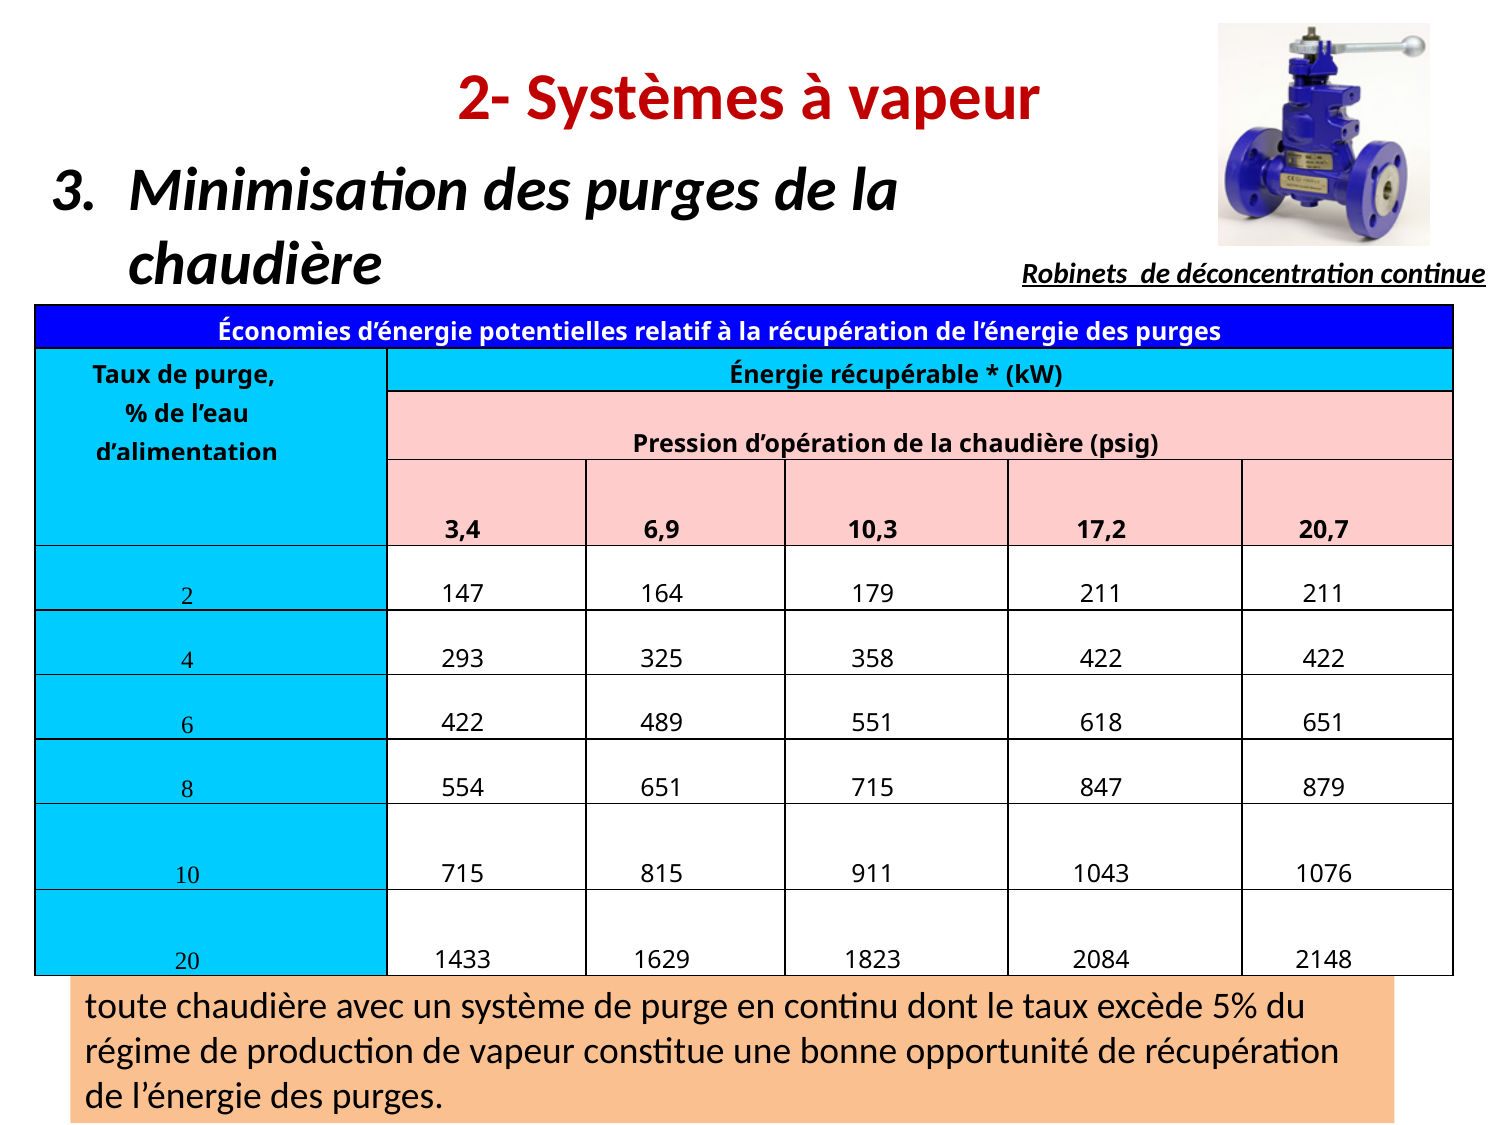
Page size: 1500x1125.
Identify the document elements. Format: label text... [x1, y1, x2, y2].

table_cell 1823 [786, 890, 1007, 975]
table_cell 179 [786, 546, 1007, 609]
table_cell 211 [1243, 546, 1452, 609]
title 2- Systèmes à vapeur [75, 45, 1213, 141]
picture [1218, 23, 1430, 247]
table_cell 489 [587, 675, 784, 738]
table_cell 715 [388, 804, 585, 889]
table_cell % de l’eau d’alimentation [36, 391, 386, 460]
table_cell 8 [36, 740, 386, 803]
table_cell 911 [786, 804, 1007, 889]
table_cell 1433 [388, 890, 585, 975]
table_cell 2148 [1243, 890, 1452, 975]
text_box toute chaudière avec un système de purge en continu dont le taux excède 5% du régime de production de vapeur constitue une bonne opportunité de récupération de l’énergie des purges. [70, 976, 1395, 1124]
table_cell 1043 [1009, 804, 1241, 889]
table_cell 20,7 [1243, 460, 1452, 545]
table_cell 1629 [587, 890, 784, 975]
table_cell 358 [786, 611, 1007, 674]
table_cell 879 [1243, 740, 1452, 803]
list Minimisation des purges de la chaudière [35, 140, 985, 304]
table_cell 551 [786, 675, 1007, 738]
table_cell 815 [587, 804, 784, 889]
table_header Économies d’énergie potentielles relatif à la récupération de l’énergie des purges [36, 306, 1452, 347]
table_cell 6,9 [587, 460, 784, 545]
table_cell 422 [388, 675, 585, 738]
table_cell 554 [388, 740, 585, 803]
table_cell 2 [36, 546, 386, 609]
text_box Robinets de déconcentration continue [984, 246, 1500, 297]
table_cell 6 [36, 675, 386, 738]
table_cell [36, 460, 386, 545]
table_cell 1076 [1243, 804, 1452, 889]
table_cell 293 [388, 611, 585, 674]
table_cell 651 [587, 740, 784, 803]
table_cell 17,2 [1009, 460, 1241, 545]
table_cell 715 [786, 740, 1007, 803]
table_cell 847 [1009, 740, 1241, 803]
table_cell Énergie récupérable * (kW) [388, 349, 1452, 390]
table_cell 325 [587, 611, 784, 674]
table_cell 211 [1009, 546, 1241, 609]
table_cell 10,3 [786, 460, 1007, 545]
table_cell 2084 [1009, 890, 1241, 975]
table_cell 10 [36, 804, 386, 889]
table_cell 3,4 [388, 460, 585, 545]
table_cell 618 [1009, 675, 1241, 738]
table_cell 4 [36, 611, 386, 674]
table_cell 651 [1243, 675, 1452, 738]
table_cell 20 [36, 890, 386, 975]
table_cell 422 [1009, 611, 1241, 674]
table_cell 422 [1243, 611, 1452, 674]
table_cell 164 [587, 546, 784, 609]
table_cell Taux de purge, [36, 349, 386, 391]
table_cell 147 [388, 546, 585, 609]
table_cell Pression d’opération de la chaudière (psig) [388, 392, 1452, 459]
